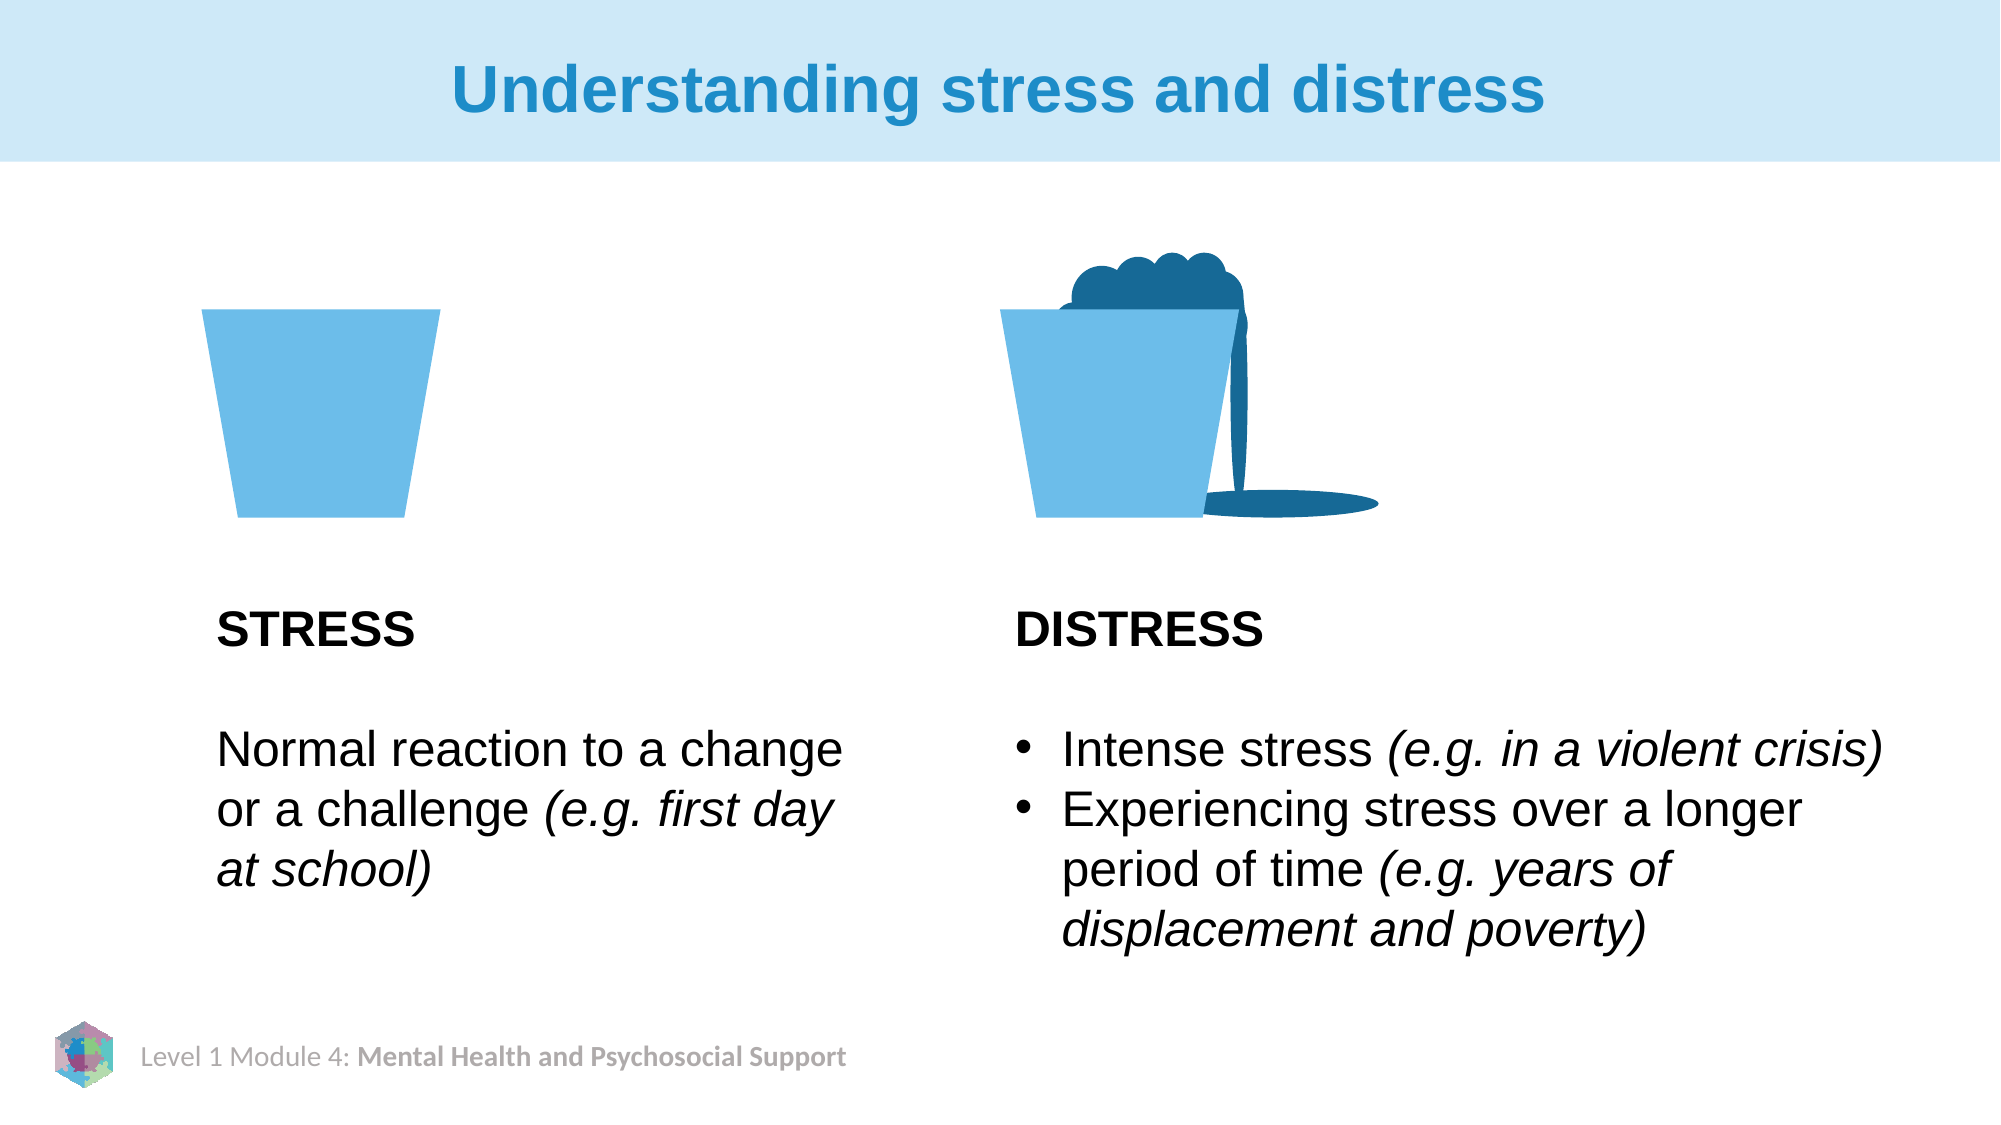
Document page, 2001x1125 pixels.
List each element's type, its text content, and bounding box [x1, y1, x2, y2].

text_box [200, 308, 442, 519]
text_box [999, 252, 1379, 518]
text_box STRESS Normal reaction to a change or a challenge (e.g. first day at school) [201, 589, 896, 904]
text_box DISTRESS Intense stress (e.g. in a violent crisis) Experiencing stress over a longer period of time (e.g. years of displacement and poverty) [999, 589, 1927, 964]
title Understanding stress and distress [137, 19, 1863, 163]
picture [55, 1021, 113, 1088]
